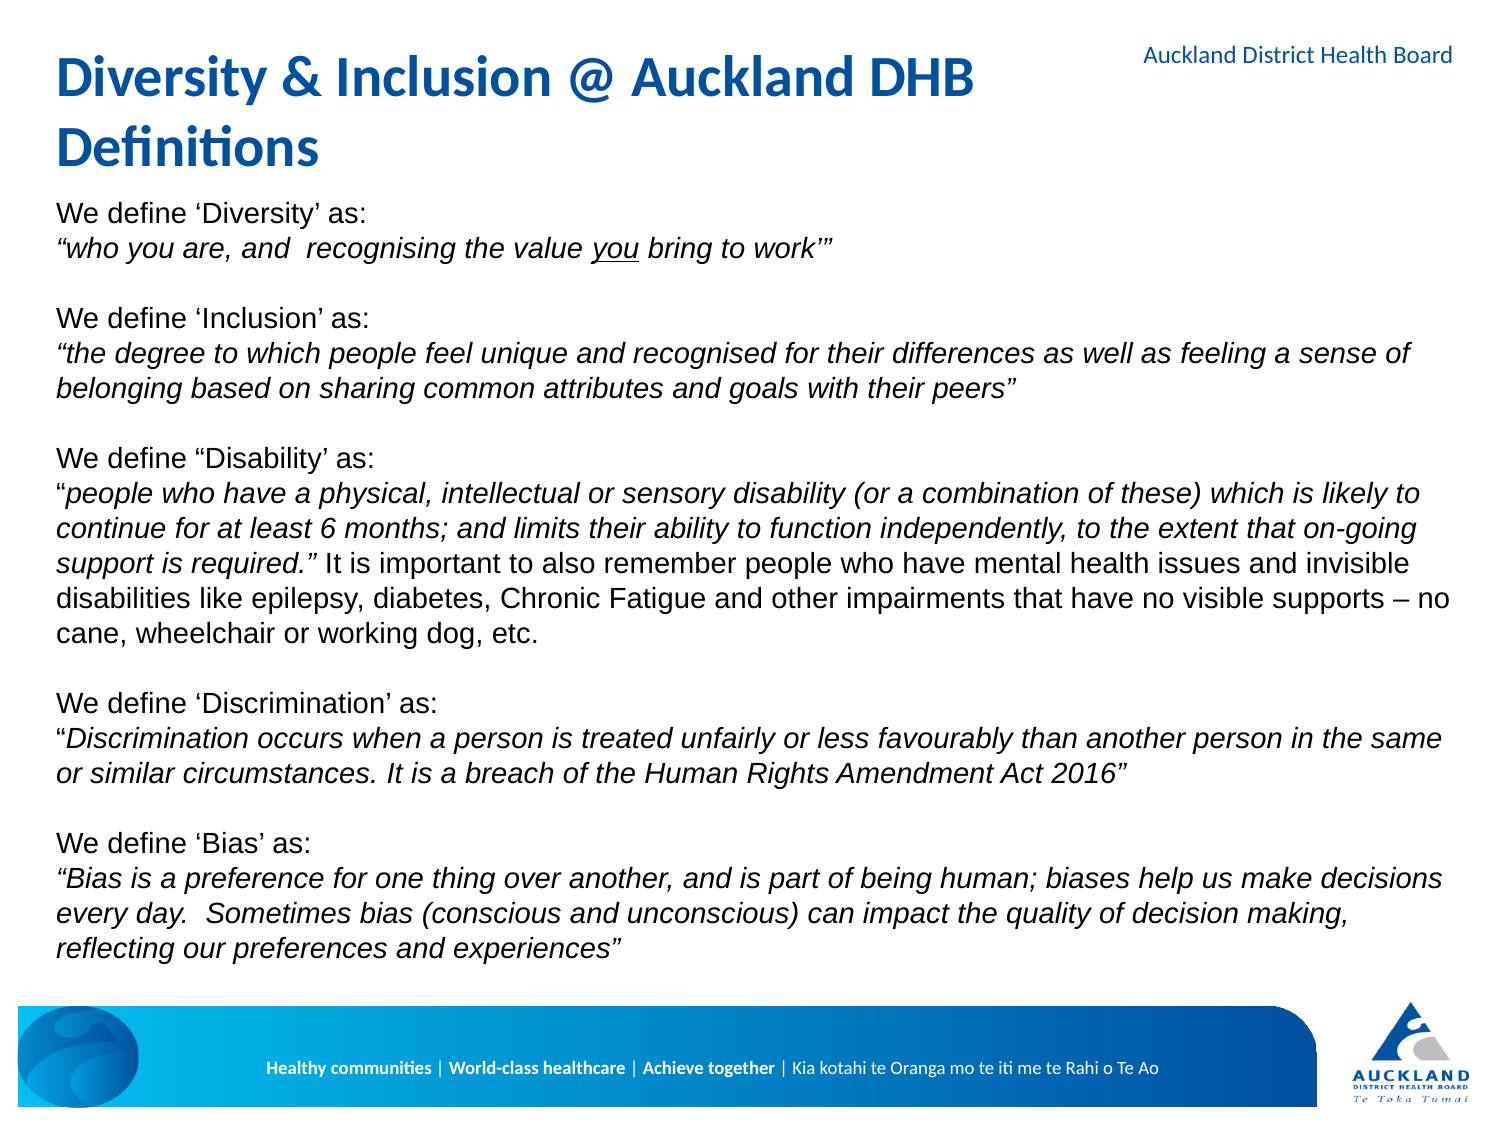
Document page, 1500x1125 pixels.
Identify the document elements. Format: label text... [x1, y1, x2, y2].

text_box We define ‘Diversity’ as: “who you are, and recognising the value you bring to work’” We define ‘Inclusion’ as: “the degree to which people feel unique and recognised for their differences as well as feeling a sense of belonging based on sharing common attributes and goals with their peers” We define “Disability’ as: “people who have a physical, intellectual or sensory disability (or a combination of these) which is likely to continue for at least 6 months; and limits their ability to function independently, to the extent that on-going support is required.” It is important to also remember people who have mental health issues and invisible disabilities like epilepsy, diabetes, Chronic Fatigue and other impairments that have no visible supports – no cane, wheelchair or working dog, etc. We define ‘Discrimination’ as: “Discrimination occurs when a person is treated unfairly or less favourably than another person in the same or similar circumstances. It is a breach of the Human Rights Amendment Act 2016” We define ‘Bias’ as: “Bias is a preference for one thing over another, and is part of being human; biases help us make decisions every day. Sometimes bias (conscious and unconscious) can impact the quality of decision making, reflecting our preferences and experiences” [41, 187, 1483, 1122]
text_box Diversity & Inclusion @ Auckland DHB Definitions [41, 30, 1258, 186]
picture [33, 1019, 41, 1066]
